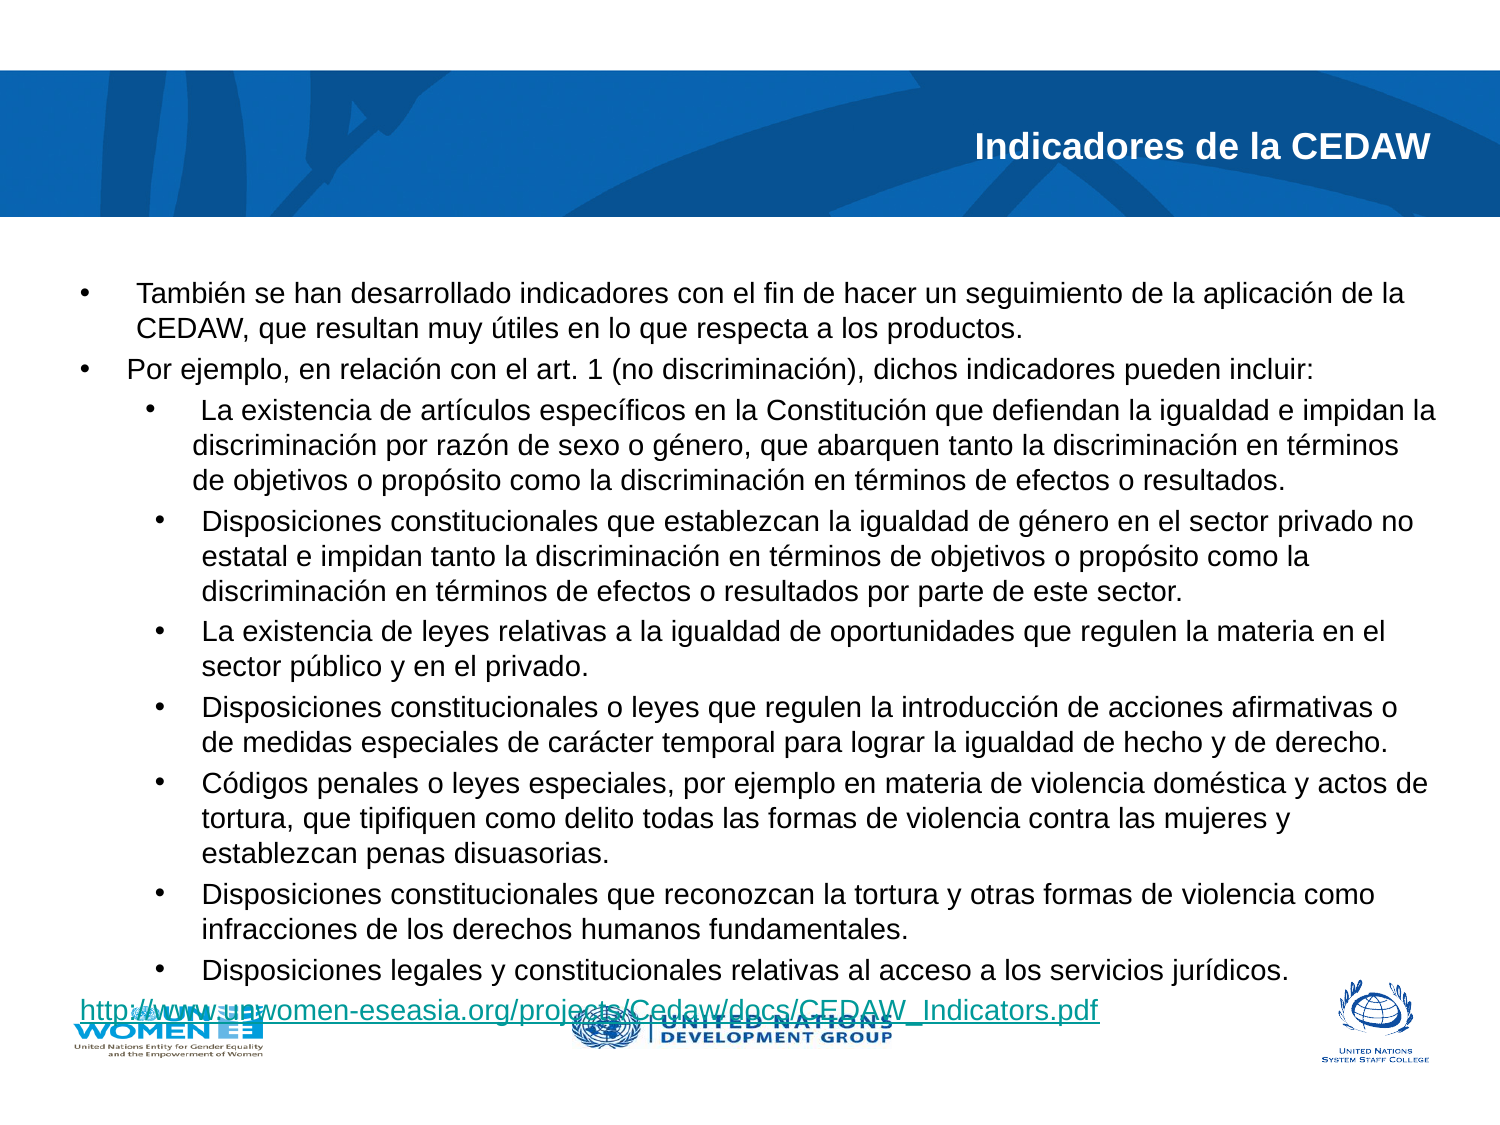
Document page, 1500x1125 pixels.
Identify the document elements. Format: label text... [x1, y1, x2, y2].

picture [1322, 979, 1429, 1063]
picture [193, 1006, 207, 1015]
picture [0, 70, 1500, 217]
title Indicadores de la CEDAW [170, 94, 1447, 195]
picture [572, 1006, 892, 1049]
picture [73, 1006, 263, 1058]
list También se han desarrollado indicadores con el fin de hacer un seguimiento de la aplicación de la CEDAW, que resultan muy útiles en lo que respecta a los productos. Por ejemplo, en relación con el art. 1 (no discriminación), dichos indicadores pueden incluir: La existencia de artículos específicos en la Constitución que defiendan la igualdad e impidan la discriminación por razón de sexo o género, que abarquen tanto la discriminación en términos de objetivos o propósito como la discriminación en términos de efectos o resultados. Disposiciones constitucionales que establezcan la igualdad de género en el sector privado no estatal e impidan tanto la discriminación en términos de objetivos o propósito como la discriminación en términos de efectos o resultados por parte de este sector. La existencia de leyes relativas a la igualdad de oportunidades que regulen la materia en el sector público y en el privado. Disposiciones constitucionales o leyes que regulen la introducción de acciones afirmativas o de medidas especiales de carácter temporal para lograr la igualdad de hecho y de derecho. Códigos penales o leyes especiales, por ejemplo en materia de violencia doméstica y actos de tortura, que tipifiquen como delito todas las formas de violencia contra las mujeres y establezcan penas disuasorias. Disposiciones constitucionales que reconozcan la tortura y otras formas de violencia como infracciones de los derechos humanos fundamentales. Disposiciones legales y constitucionales relativas al acceso a los servicios jurídicos. http://www.unwomen-eseasia.org/projects/Cedaw/docs/CEDAW_Indicators.pdf [64, 266, 1454, 943]
